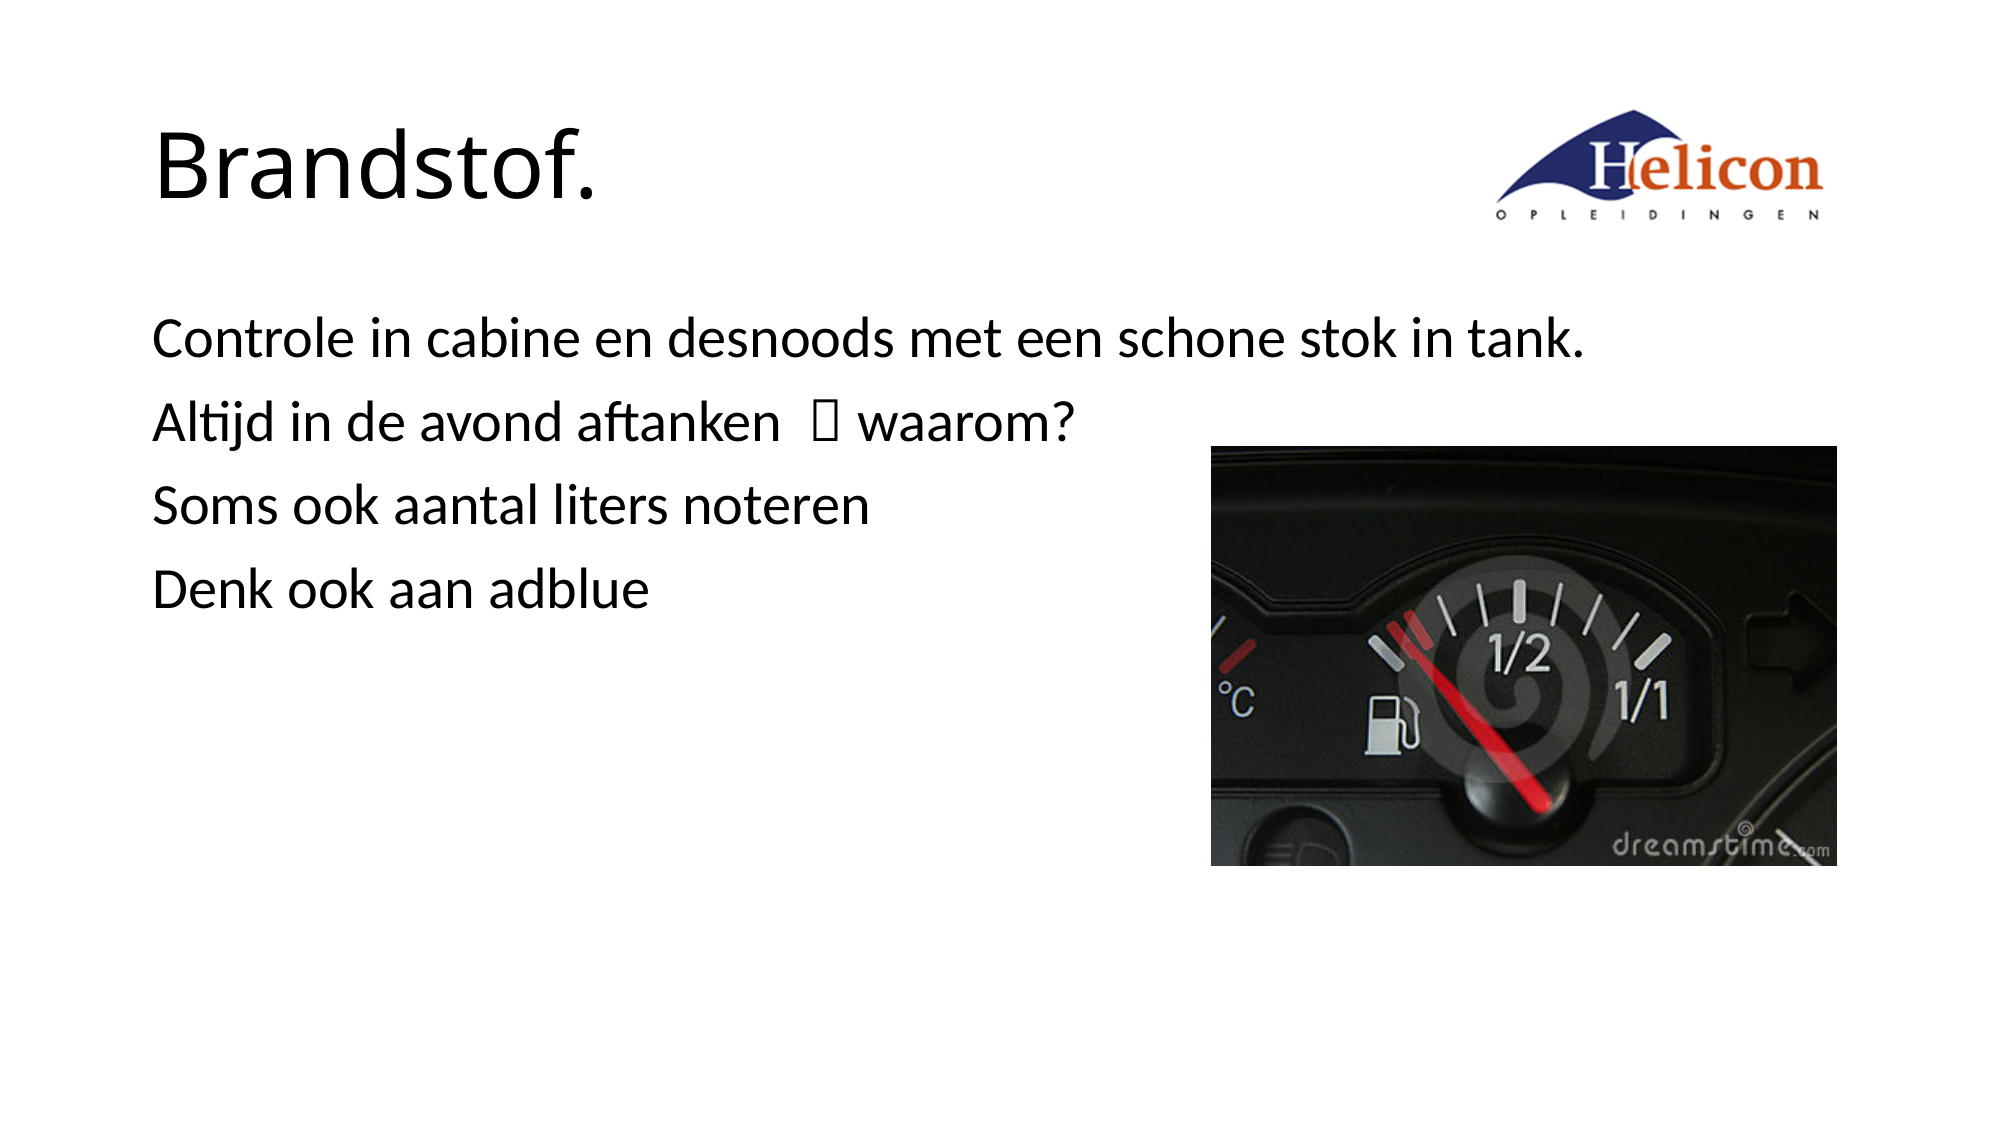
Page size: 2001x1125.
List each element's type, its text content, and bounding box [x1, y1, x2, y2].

picture [1211, 446, 1837, 866]
picture [1465, 55, 1863, 278]
list Controle in cabine en desnoods met een schone stok in tank. Altijd in de avond aftanken  waarom? Soms ook aantal liters noteren Denk ook aan adblue [137, 299, 1863, 1014]
title Brandstof. [137, 59, 1465, 278]
